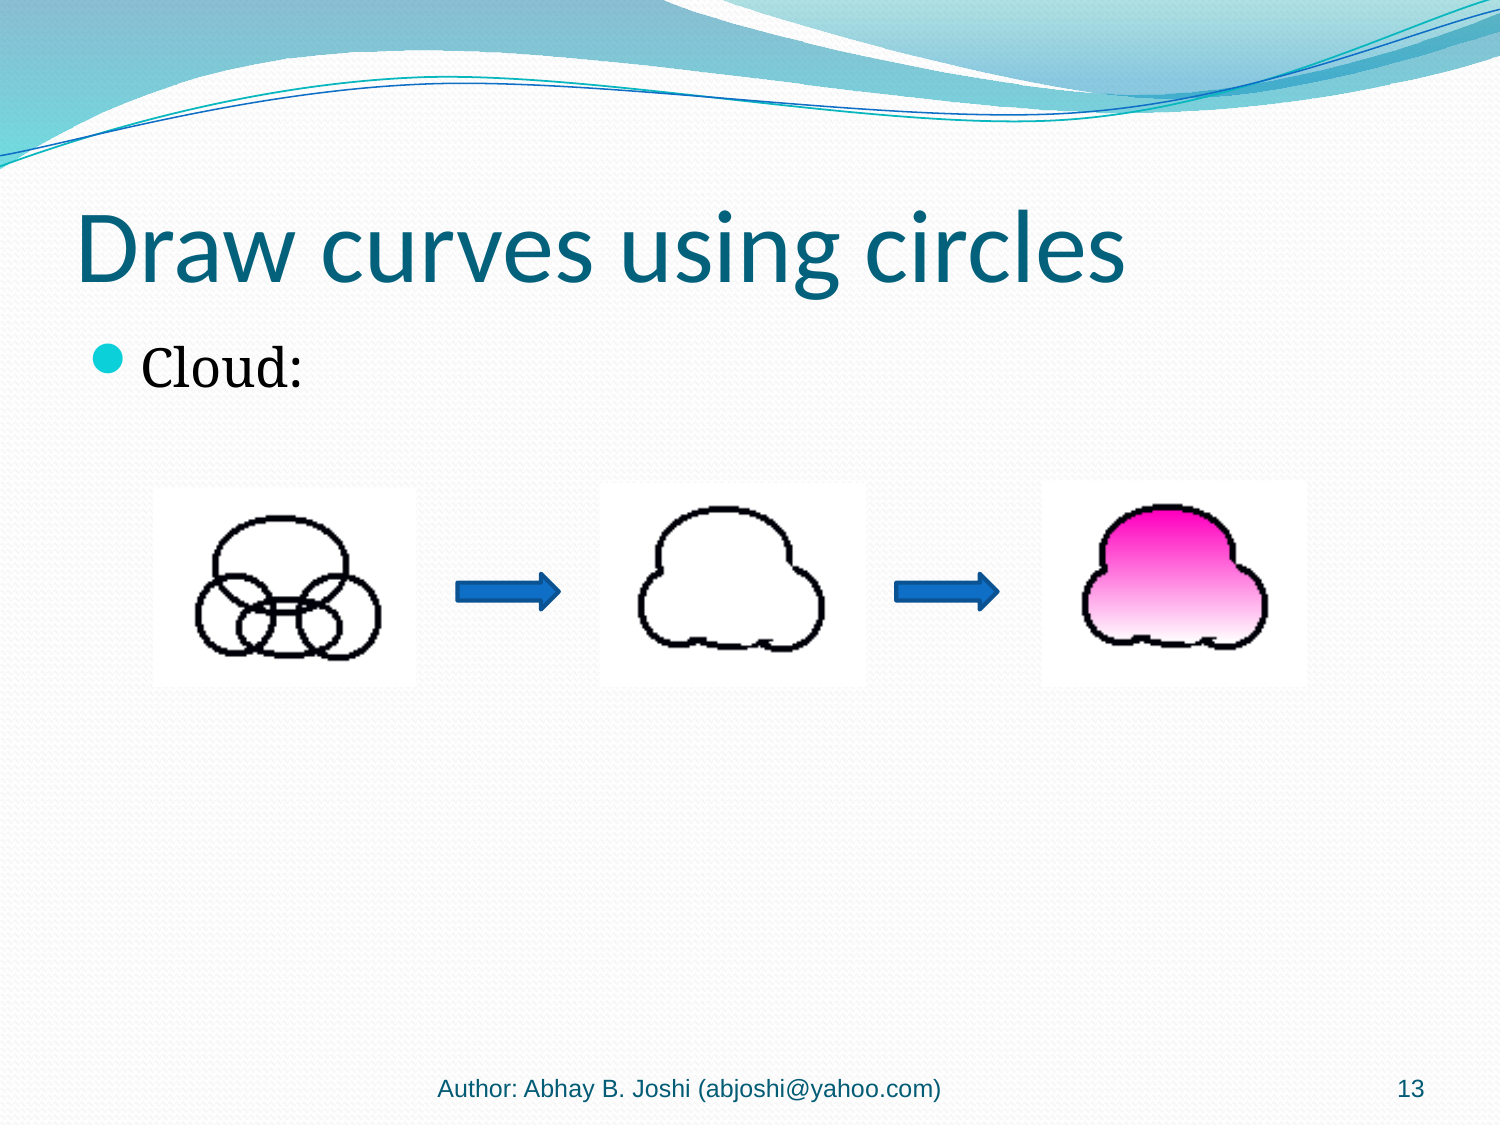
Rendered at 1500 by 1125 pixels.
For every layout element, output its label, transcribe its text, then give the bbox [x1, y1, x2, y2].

text_box [894, 571, 1000, 612]
picture [153, 487, 416, 687]
text_box [455, 571, 561, 612]
picture [600, 483, 866, 687]
picture [1042, 481, 1307, 687]
slide_number 13 [1299, 1042, 1425, 1103]
title Draw curves using circles [75, 115, 1425, 303]
footer Author: Abhay B. Joshi (abjoshi@yahoo.com) [437, 1042, 988, 1103]
list Cloud: [75, 326, 1425, 1047]
